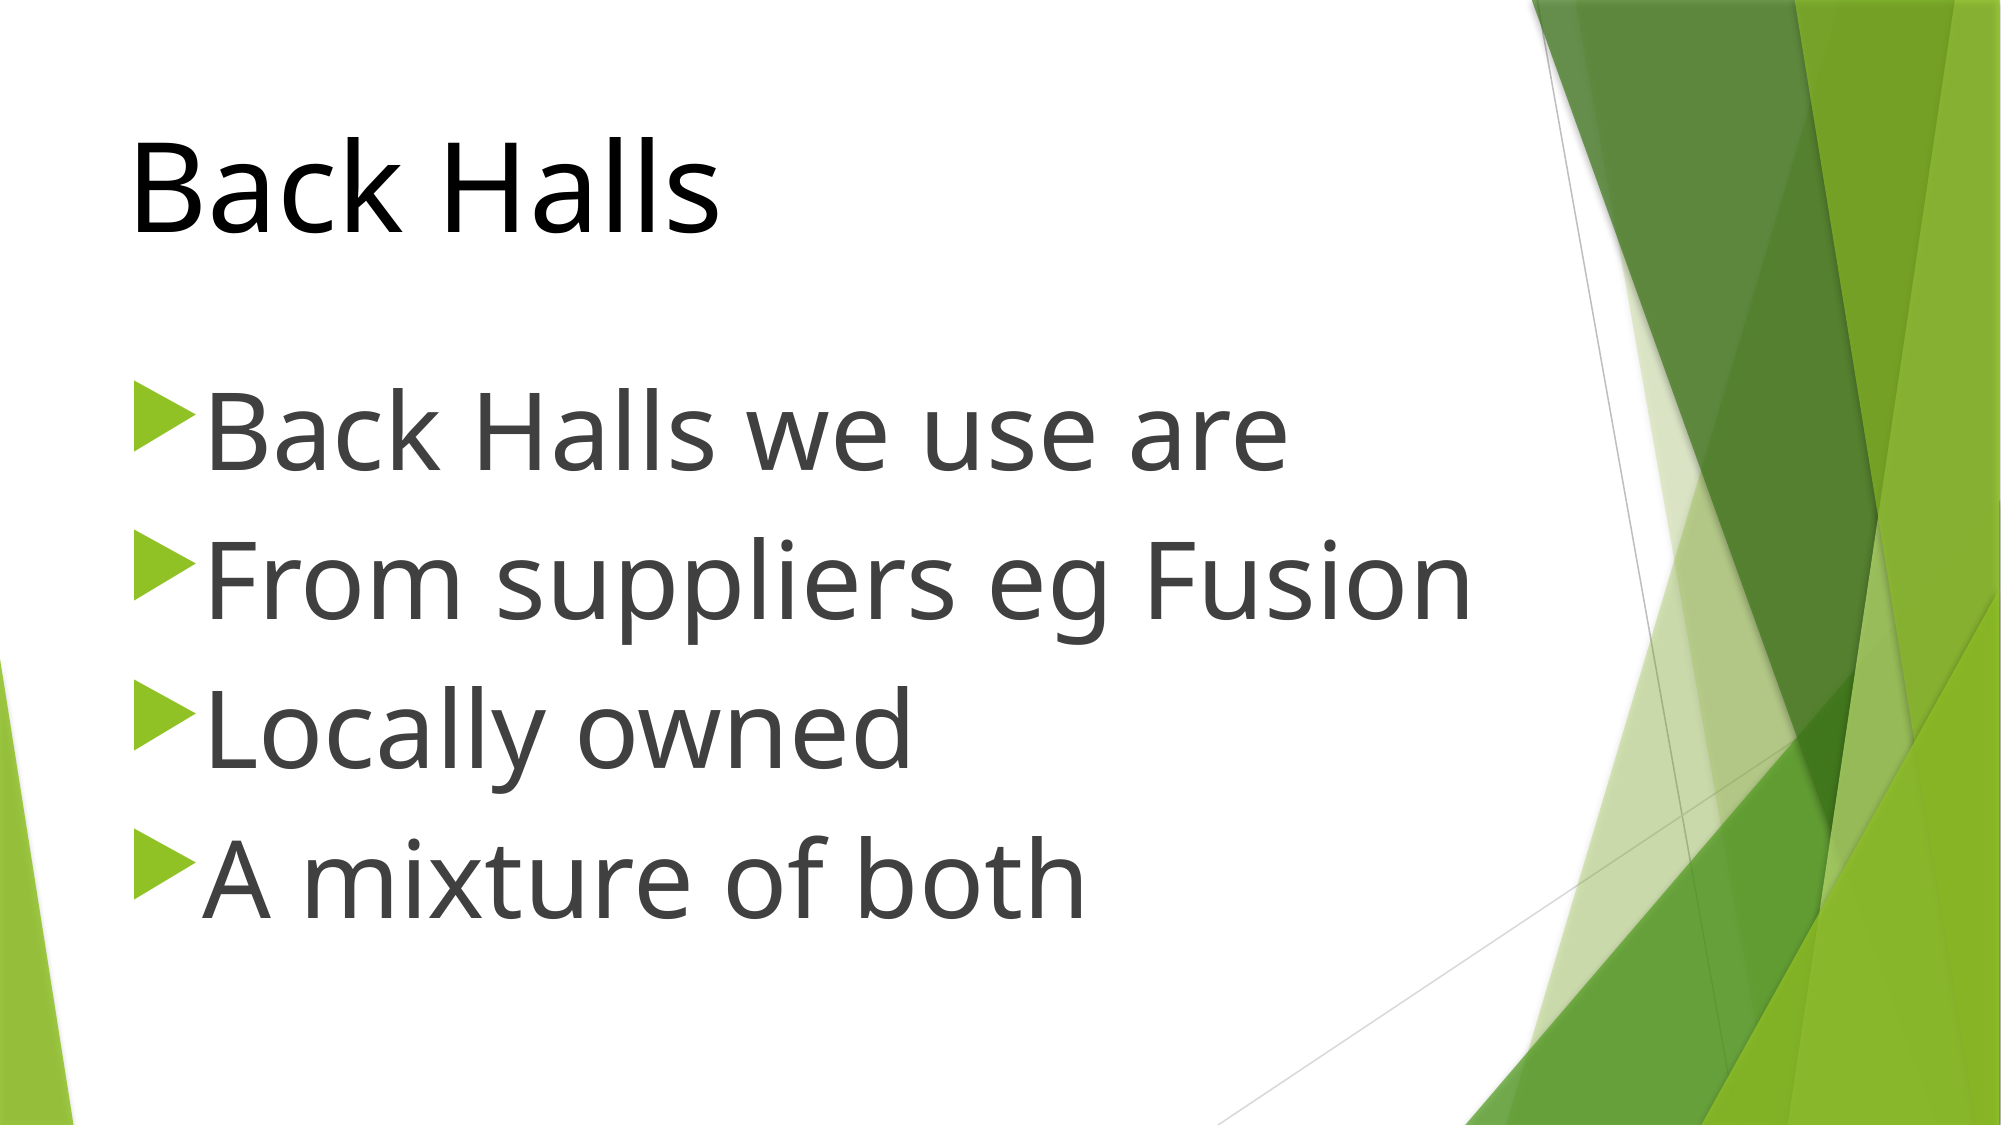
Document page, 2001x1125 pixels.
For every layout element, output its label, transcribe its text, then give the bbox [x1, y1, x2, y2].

list Back Halls we use are From suppliers eg Fusion Locally owned A mixture of both [111, 354, 1522, 992]
title Back Halls [111, 99, 1522, 317]
